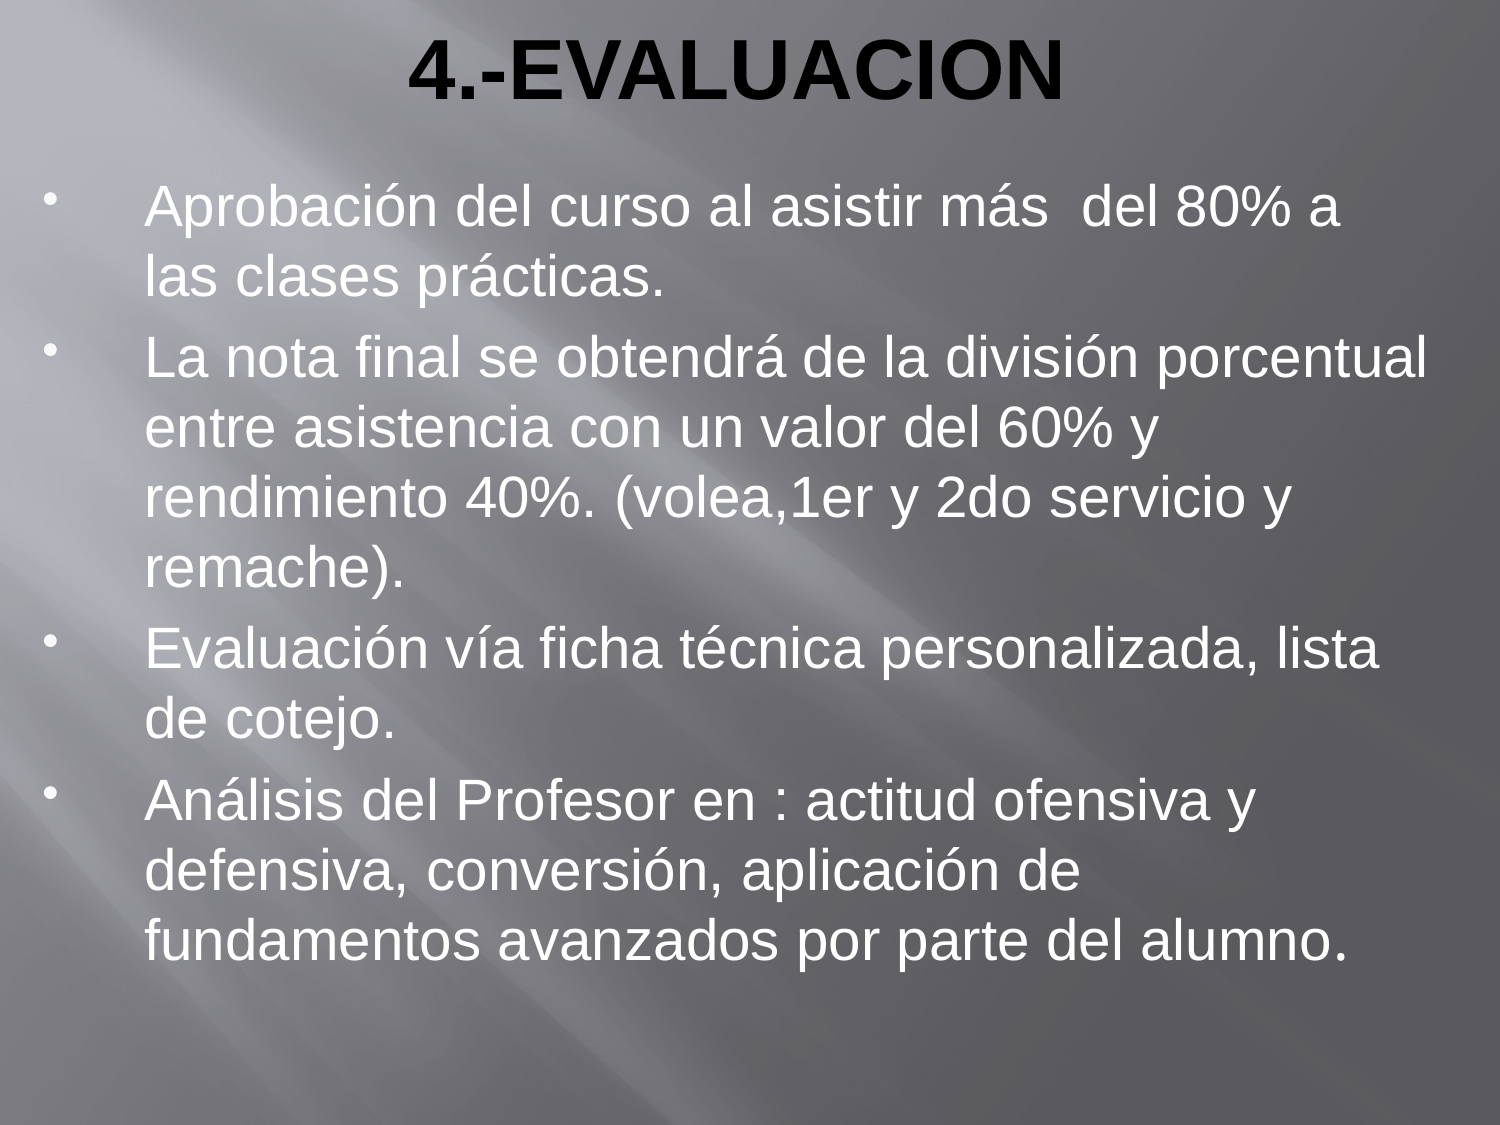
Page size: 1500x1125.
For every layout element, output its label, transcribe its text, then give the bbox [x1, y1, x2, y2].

title 4.-EVALUACION [75, 0, 1425, 160]
list Aprobación del curso al asistir más del 80% a las clases prácticas. La nota final se obtendrá de la división porcentual entre asistencia con un valor del 60% y rendimiento 40%. (volea,1er y 2do servicio y remache). Evaluación vía ficha técnica personalizada, lista de cotejo. Análisis del Profesor en : actitud ofensiva y defensiva, conversión, aplicación de fundamentos avanzados por parte del alumno. [29, 160, 1447, 1012]
